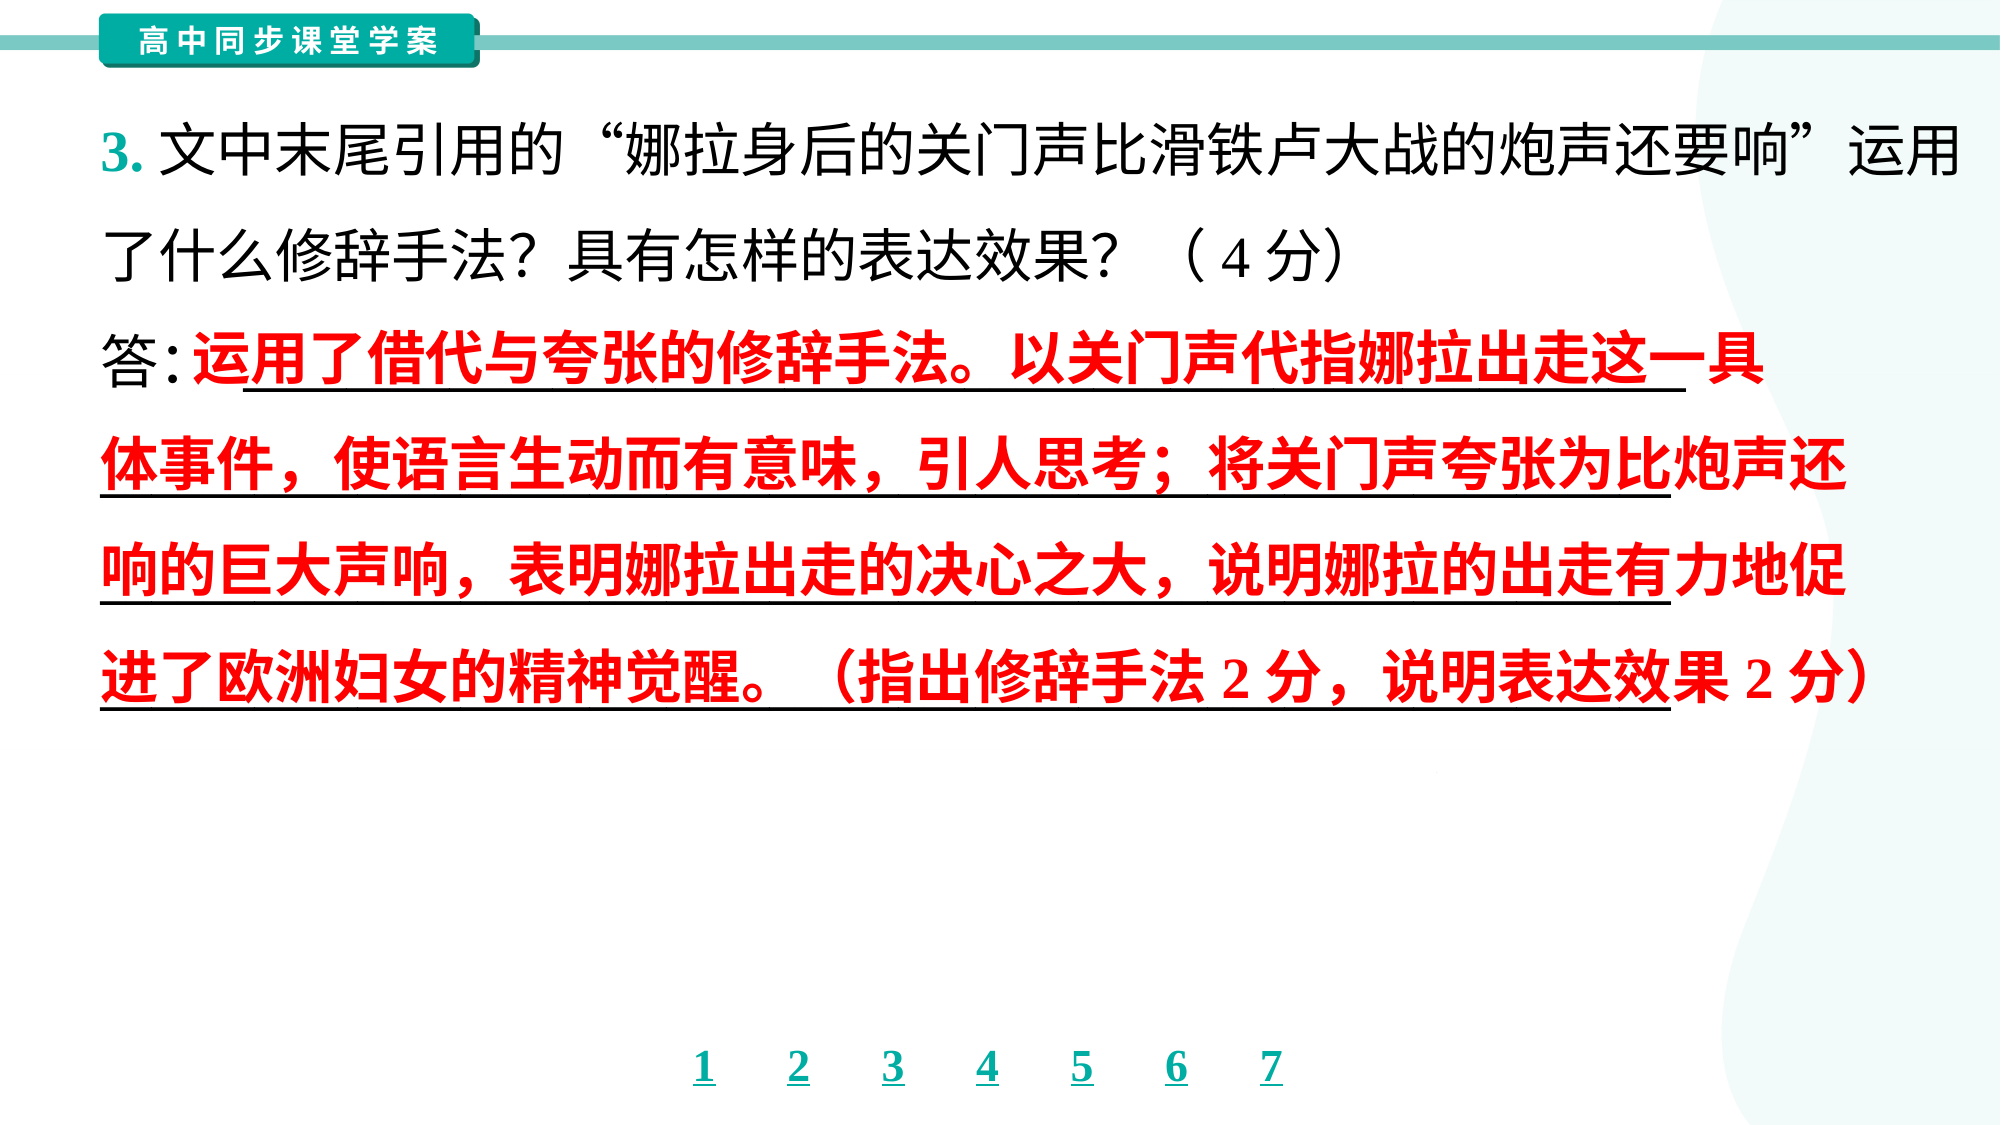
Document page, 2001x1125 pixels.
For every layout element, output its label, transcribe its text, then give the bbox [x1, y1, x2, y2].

text_box 运用了借代与夸张的修辞手法。以关门声代指娜拉出走这一具 体事件，使语言生动而有意味，引人思考；将关门声夸张为比炮声还 响的巨大声响，表明娜拉出走的决心之大，说明娜拉的出走有力地促 进了欧洲妇女的精神觉醒。（指出修辞手法2分，说明表达效果2分） [100, 284, 1899, 710]
picture [0, 0, 2000, 1125]
text_box 3.文中末尾引用的“娜拉身后的关门声比滑铁卢大战的炮声还要响”运用 了什么修辞手法？具有怎样的表达效果？（4分） 答： ________________________________________________________ _____________________________________________________________ _____________________________________________________________ _____________________________________________________________ [100, 76, 1899, 284]
text_box 3.文中末尾引用的“娜拉身后的关门声比滑铁卢大战的炮声还要响”运用 了什么修辞手法？具有怎样的表达效果？（4分） 答： ________________________________________________________ _____________________________________________________________ _____________________________________________________________ _____________________________________________________________ [100, 710, 1899, 715]
